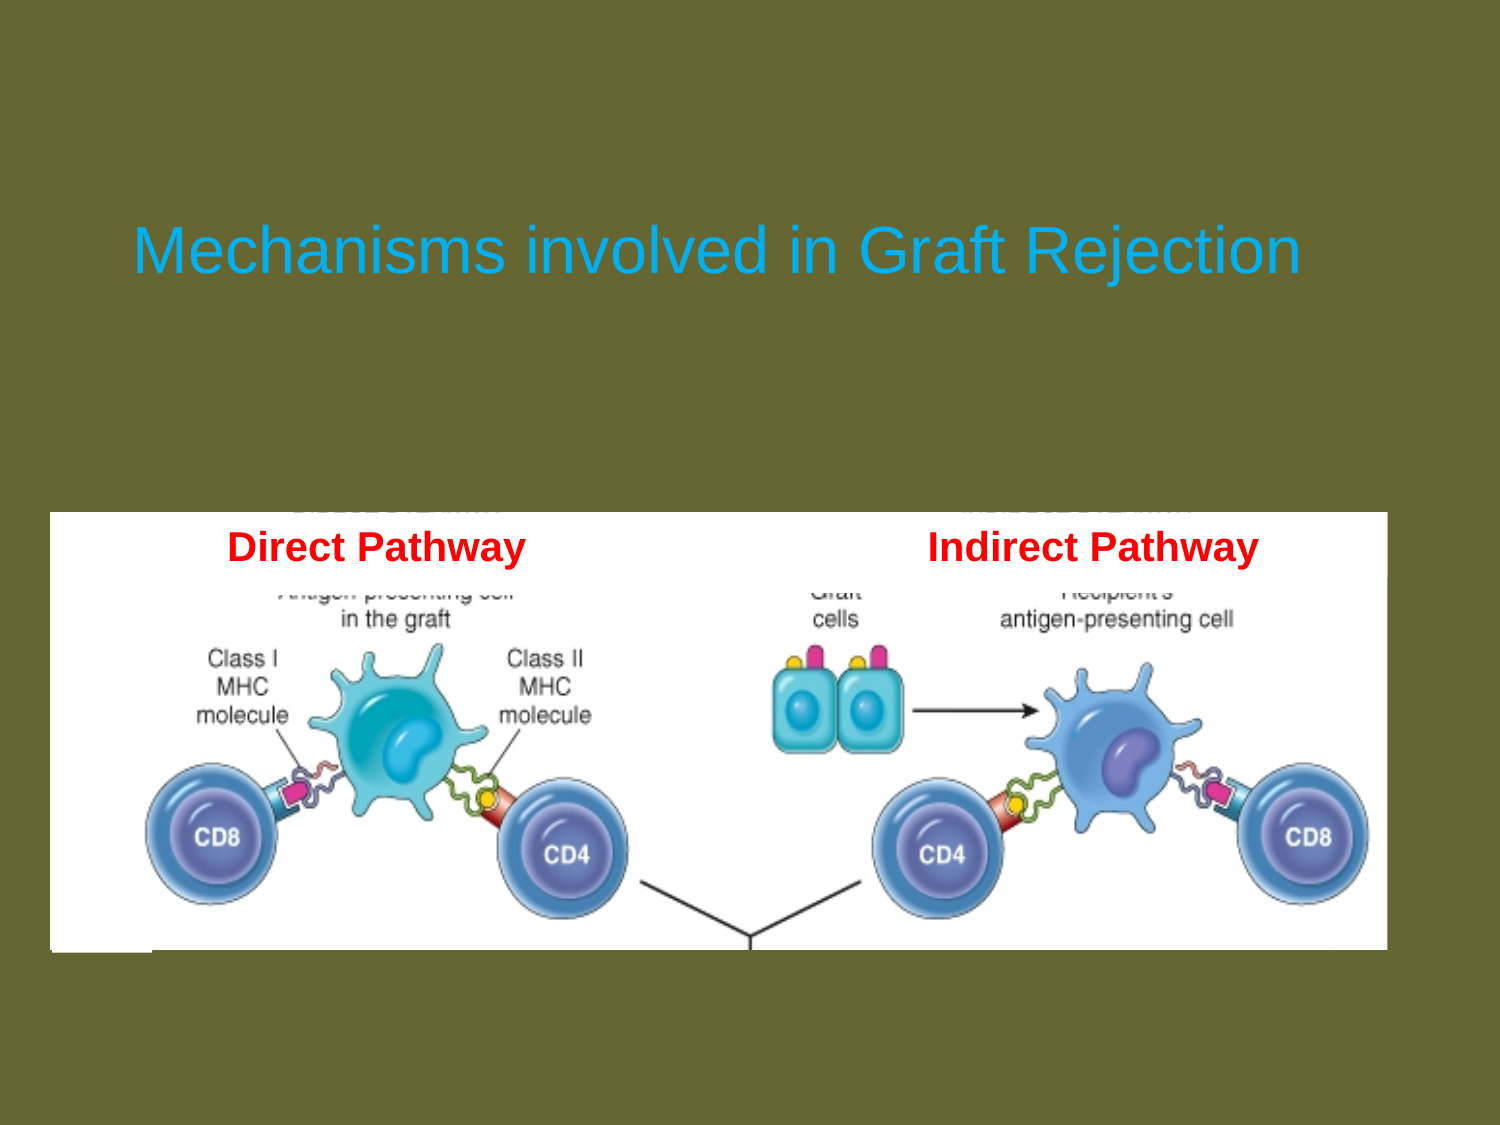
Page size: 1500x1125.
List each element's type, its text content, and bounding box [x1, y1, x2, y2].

text_box Mechanisms involved in Graft Rejection [117, 199, 1337, 295]
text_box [49, 512, 1388, 953]
